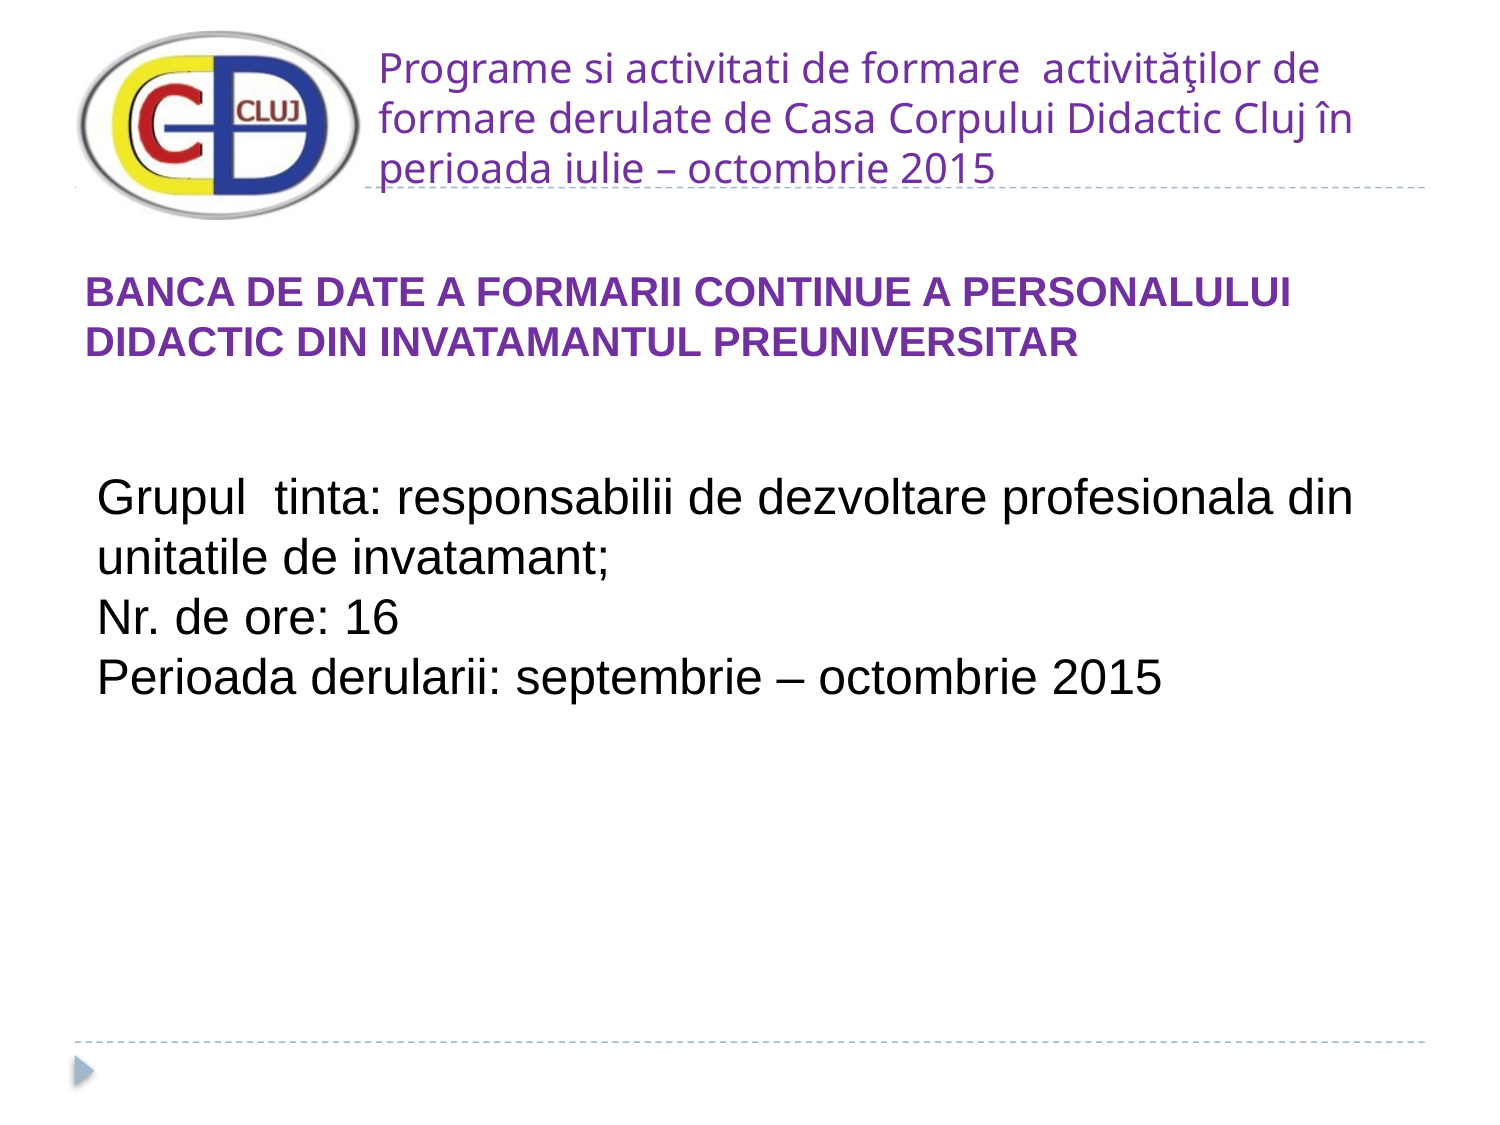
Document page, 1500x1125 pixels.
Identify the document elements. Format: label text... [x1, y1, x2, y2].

picture [76, 30, 361, 220]
text_box BANCA DE DATE A FORMARII CONTINUE A PERSONALULUI DIDACTIC DIN INVATAMANTUL PREUNIVERSITAR [70, 257, 1430, 373]
title Programe si activitati de formare activităţilor de formare derulate de Casa Corpului Didactic Cluj în perioada iulie – octombrie 2015 [363, 45, 1425, 200]
text_box Grupul tinta: responsabilii de dezvoltare profesionala din unitatile de invatamant; Nr. de ore: 16 Perioada derularii: septembrie – octombrie 2015 [81, 456, 1418, 712]
